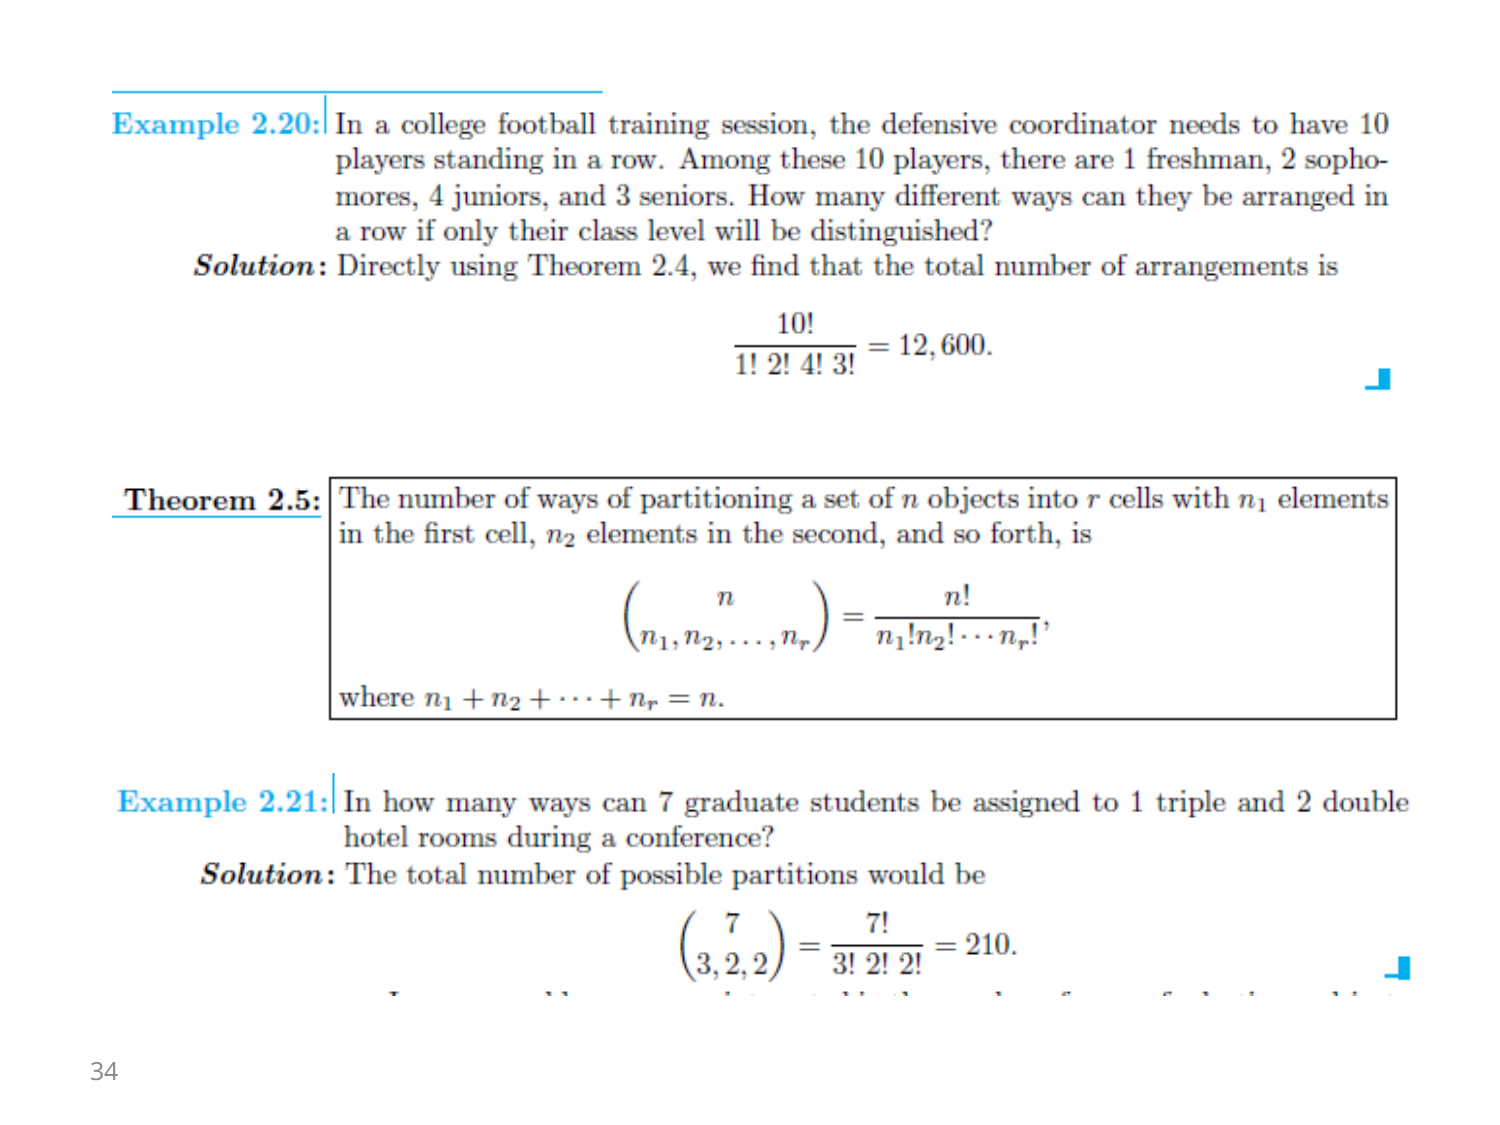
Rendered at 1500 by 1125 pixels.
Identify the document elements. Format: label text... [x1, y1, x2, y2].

slide_number 34 [75, 1042, 425, 1103]
picture [111, 453, 1457, 740]
picture [111, 77, 1410, 398]
picture [111, 772, 1432, 997]
